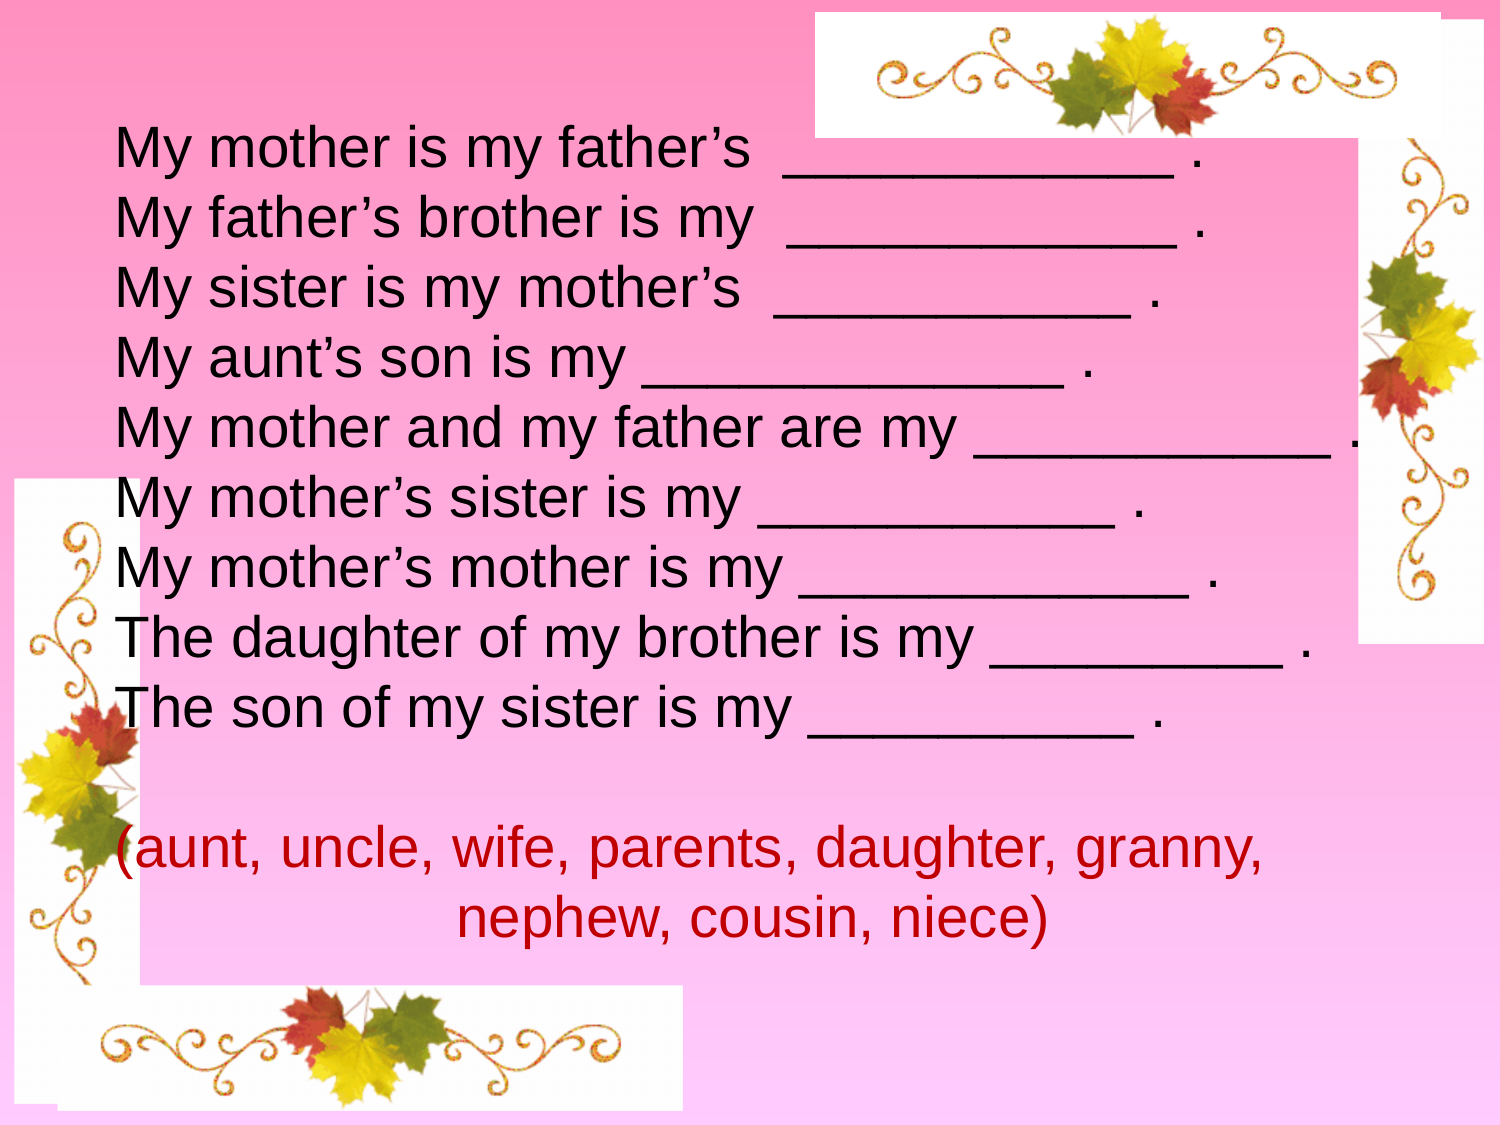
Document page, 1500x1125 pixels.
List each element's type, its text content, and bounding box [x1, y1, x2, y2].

picture [15, 479, 139, 1103]
picture [58, 986, 682, 1110]
text_box My mother is my father’s ____________ . My father’s brother is my ____________ . My sister is my mother’s ___________ . My aunt’s son is my _____________ . My mother and my father are my ___________ . My mother’s sister is my ___________ . My mother’s mother is my ____________ . The daughter of my brother is my _________ . The son of my sister is my __________ . (aunt, uncle, wife, parents, daughter, granny, nephew, cousin, niece) [100, 101, 1436, 957]
picture [815, 12, 1483, 643]
